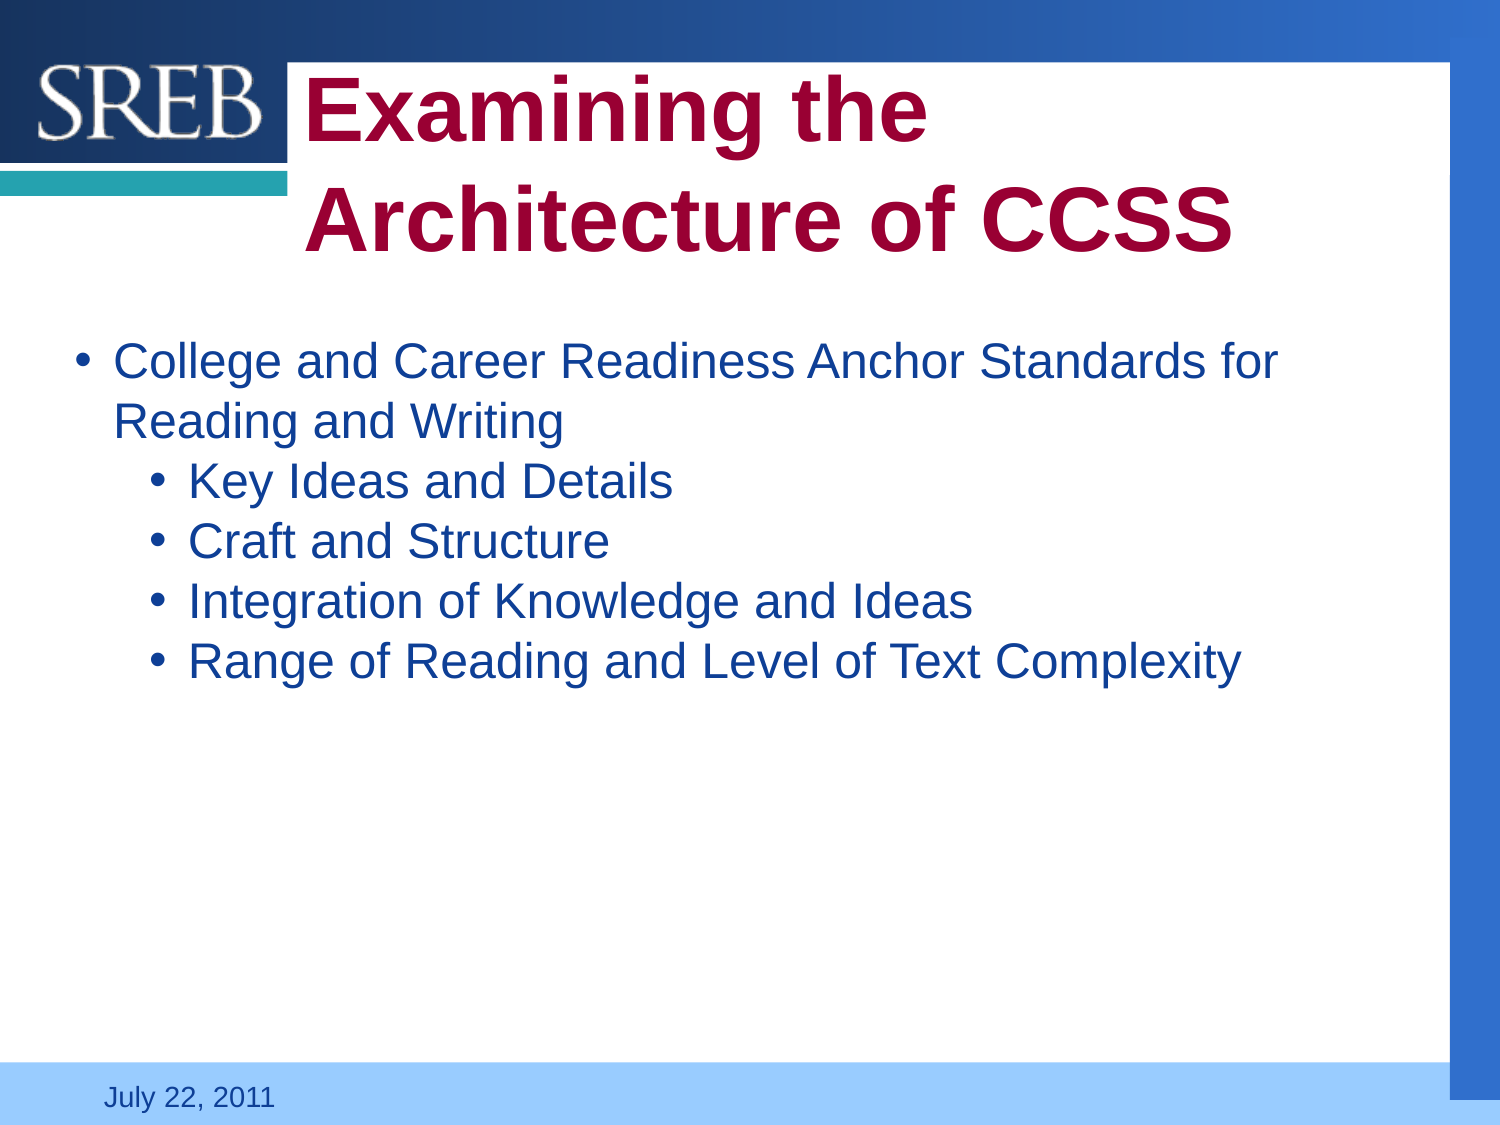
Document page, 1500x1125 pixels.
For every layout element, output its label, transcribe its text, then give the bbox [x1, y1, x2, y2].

text_box College and Career Readiness Anchor Standards for Reading and Writing Key Ideas and Details Craft and Structure Integration of Knowledge and Ideas Range of Reading and Level of Text Complexity [59, 321, 1319, 697]
picture [37, 62, 263, 141]
text_box Examining the Architecture of CCSS [288, 54, 1459, 265]
